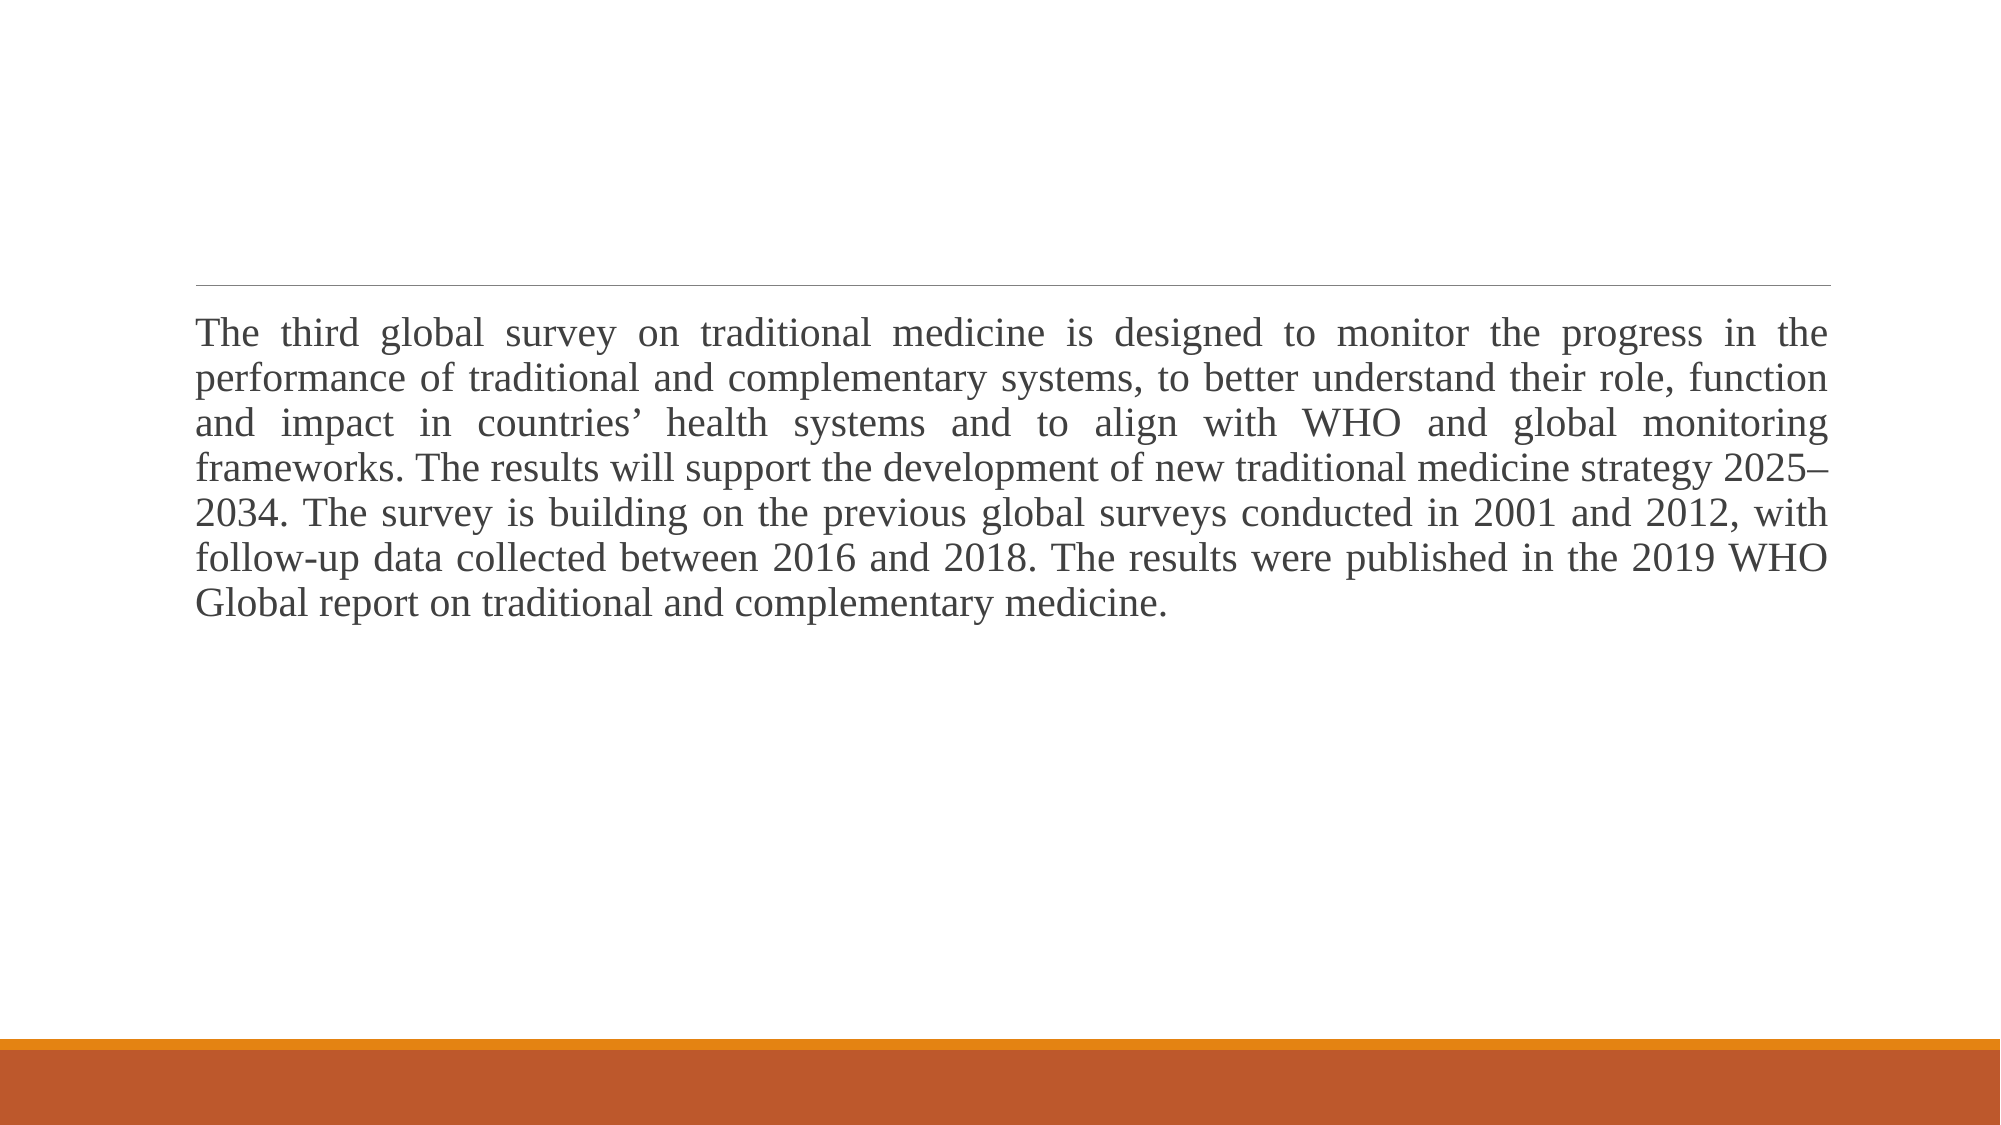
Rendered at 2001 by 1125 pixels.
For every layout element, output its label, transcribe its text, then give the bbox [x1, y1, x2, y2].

list The third global survey on traditional medicine is designed to monitor the progress in the performance of traditional and complementary systems, to better understand their role, function and impact in countries’ health systems and to align with WHO and global monitoring frameworks. The results will support the development of new traditional medicine strategy 2025–2034. The survey is building on the previous global surveys conducted in 2001 and 2012, with follow-up data collected between 2016 and 2018. The results were published in the 2019 WHO Global report on traditional and complementary medicine. [180, 302, 1830, 963]
